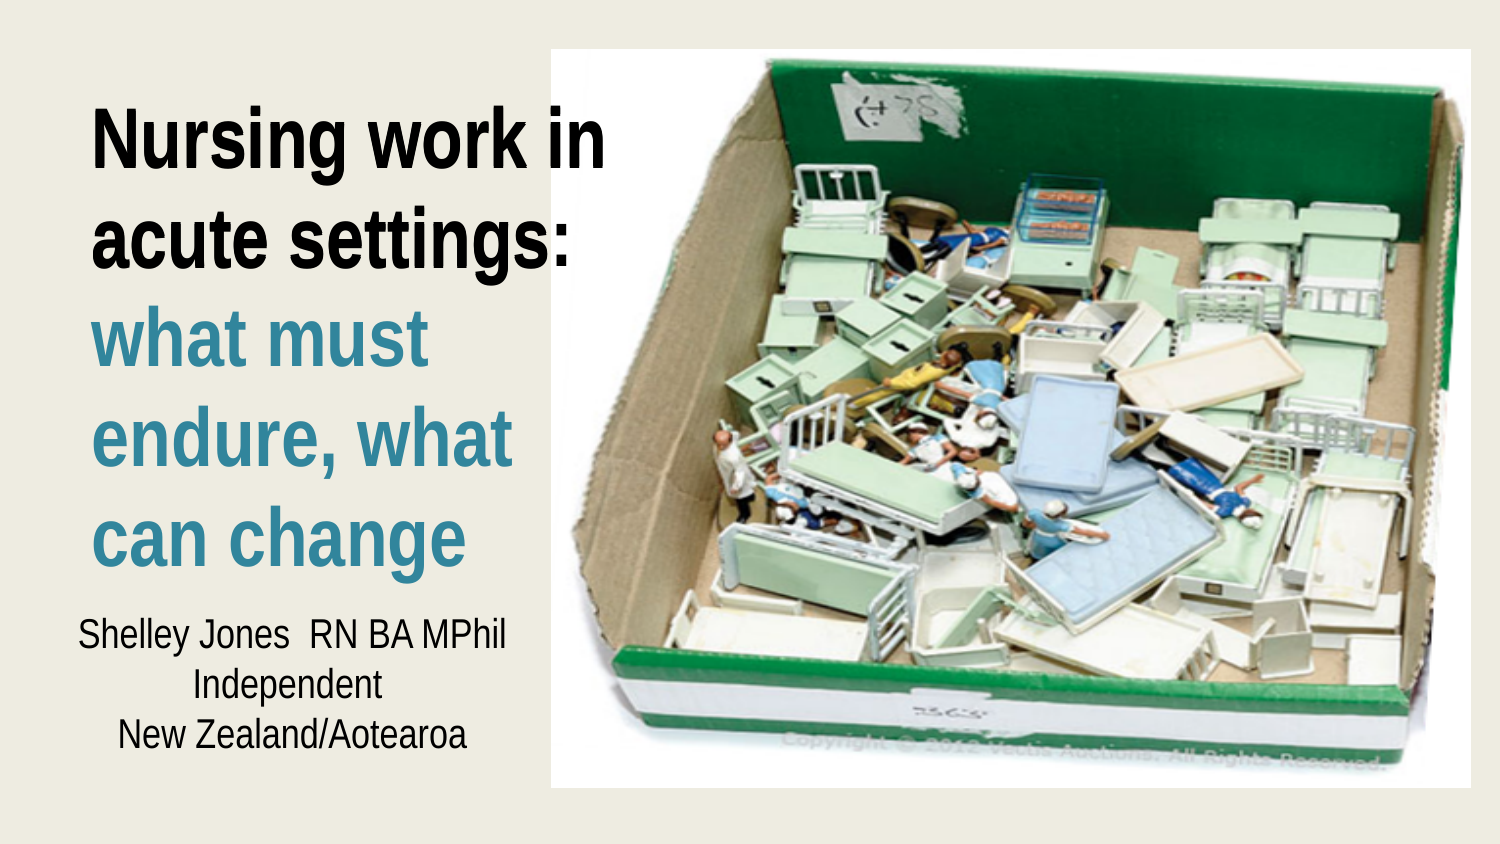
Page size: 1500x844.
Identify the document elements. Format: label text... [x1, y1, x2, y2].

subtitle Shelley Jones RN BA MPhil Independent New Zealand/Aotearoa [0, 599, 545, 774]
picture [550, 49, 1471, 789]
text_box Nursing work in acute settings: what must endure, what can change [76, 79, 545, 588]
